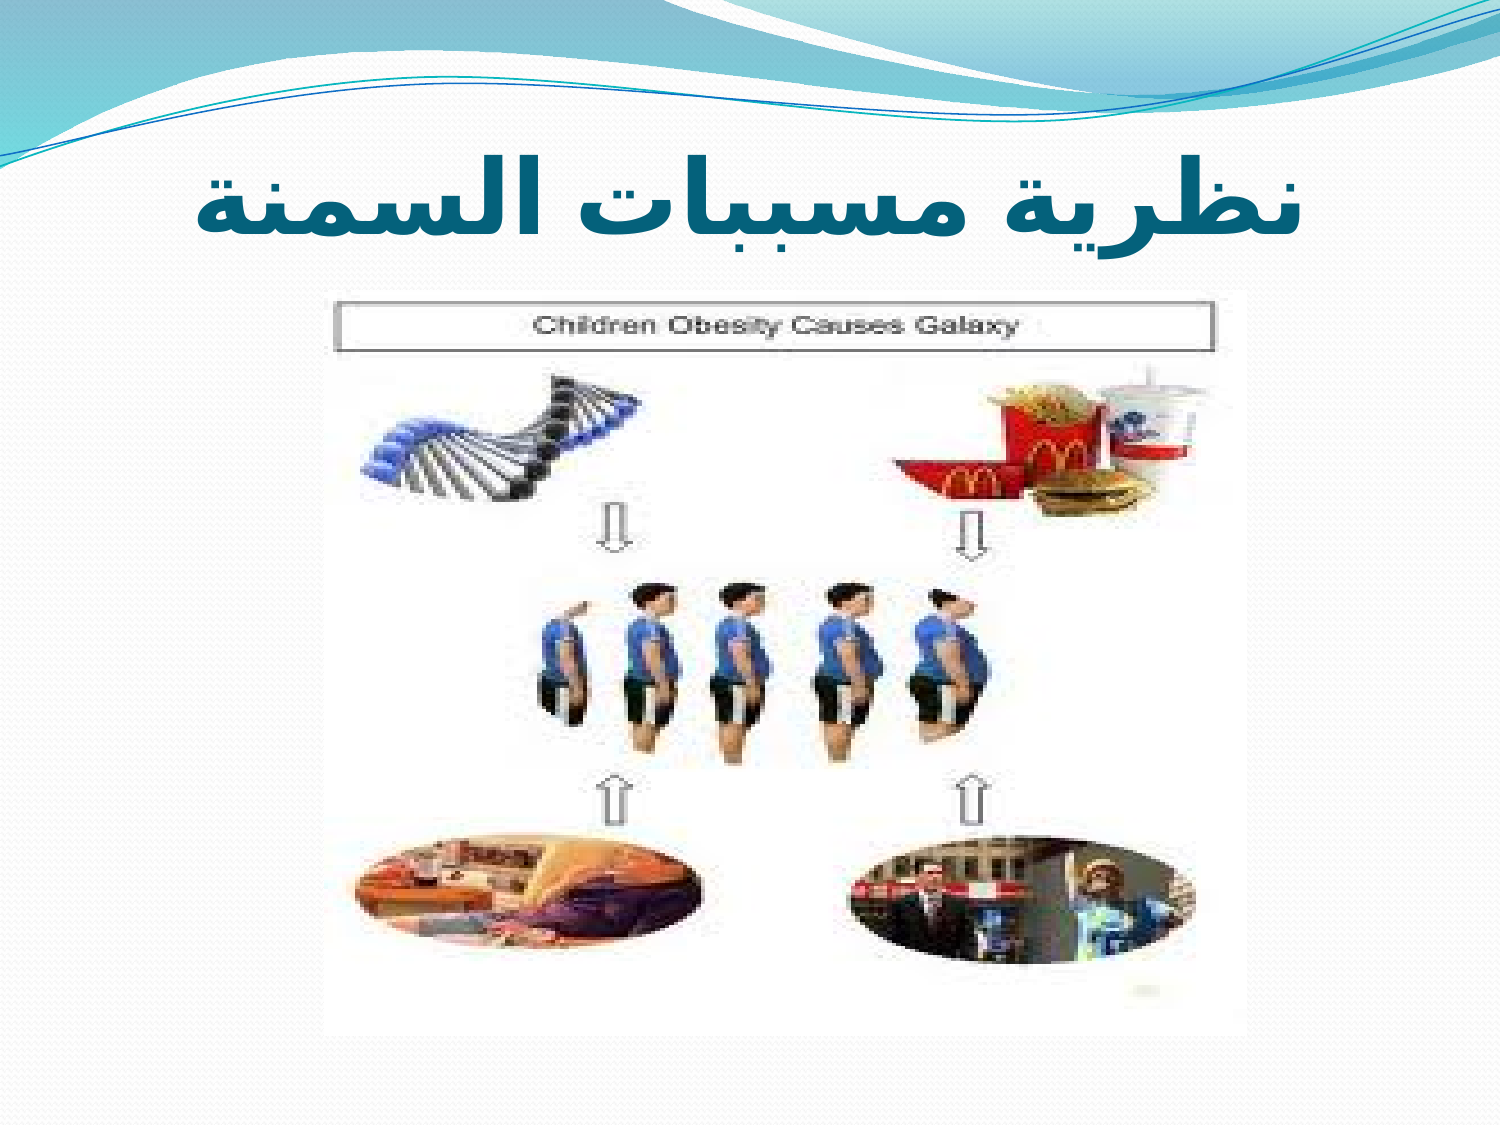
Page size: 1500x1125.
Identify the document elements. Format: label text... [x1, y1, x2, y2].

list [324, 290, 1247, 1037]
title نظرية مسببات السمنة [75, 115, 1425, 256]
